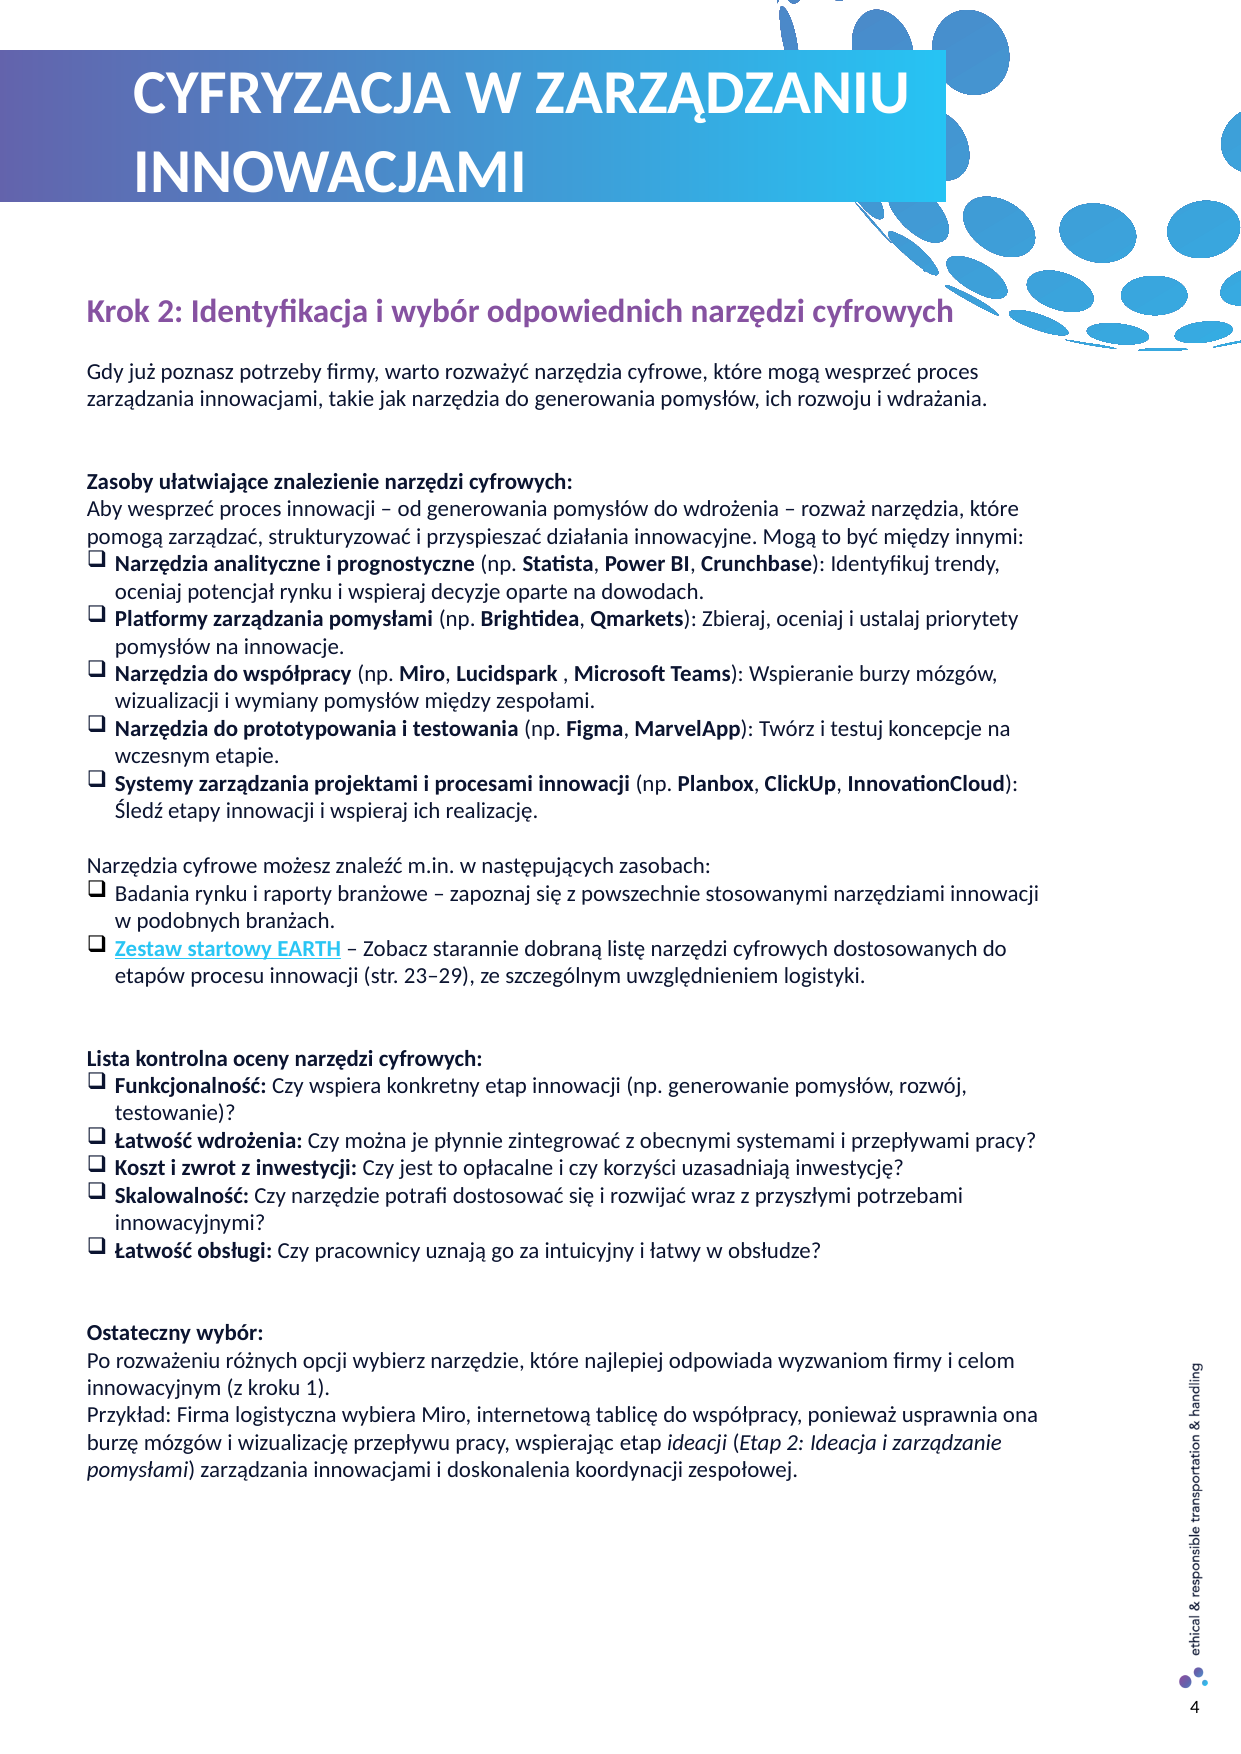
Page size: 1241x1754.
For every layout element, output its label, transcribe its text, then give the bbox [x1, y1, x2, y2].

text_box [932, 10, 1010, 95]
text_box [946, 256, 1008, 299]
text_box [1174, 321, 1233, 343]
list Krok 2: Identyfikacja i wybór odpowiednich narzędzi cyfrowych Gdy już poznasz potrzeby firmy, warto rozważyć narzędzia cyfrowe, które mogą wesprzeć proces zarządzania innowacjami, takie jak narzędzia do generowania pomysłów, ich rozwoju i wdrażania. Zasoby ułatwiające znalezienie narzędzi cyfrowych: Aby wesprzeć proces innowacji – od generowania pomysłów do wdrożenia – rozważ narzędzia, które pomogą zarządzać, strukturyzować i przyspieszać działania innowacyjne. Mogą to być między innymi: Narzędzia analityczne i prognostyczne (np. Statista, Power BI, Crunchbase): Identyfikuj trendy, oceniaj potencjał rynku i wspieraj decyzje oparte na dowodach. Platformy zarządzania pomysłami (np. Brightidea, Qmarkets): Zbieraj, oceniaj i ustalaj priorytety pomysłów na innowacje. Narzędzia do współpracy (np. Miro, Lucidspark , Microsoft Teams): Wspieranie burzy mózgów, wizualizacji i wymiany pomysłów między zespołami. Narzędzia do prototypowania i testowania (np. Figma, MarvelApp): Twórz i testuj koncepcje na wczesnym etapie. Systemy zarządzania projektami i procesami innowacji (np. Planbox, ClickUp, InnovationCloud): Śledź etapy innowacji i wspieraj ich realizację. Narzędzia cyfrowe możesz znaleźć m.in. w następujących zasobach: Badania rynku i raporty branżowe – zapoznaj się z powszechnie stosowanymi narzędziami innowacji w podobnych branżach. Zestaw startowy EARTH – Zobacz starannie dobraną listę narzędzi cyfrowych dostosowanych do etapów procesu innowacji (str. 23–29), ze szczególnym uwzględnieniem logistyki. Lista kontrolna oceny narzędzi cyfrowych: Funkcjonalność: Czy wspiera konkretny etap innowacji (np. generowanie pomysłów, rozwój, testowanie)? Łatwość wdrożenia: Czy można je płynnie zintegrować z obecnymi systemami i przepływami pracy? Koszt i zwrot z inwestycji: Czy jest to opłacalne i czy korzyści uzasadniają inwestycję? Skalowalność: Czy narzędzie potrafi dostosować się i rozwijać wraz z przyszłymi potrzebami innowacyjnymi? Łatwość obsługi: Czy pracownicy uznają go za intuicyjny i łatwy w obsłudze? Ostateczny wybór: Po rozważeniu różnych opcji wybierz narzędzie, które najlepiej odpowiada wyzwaniom firmy i celom innowacyjnym (z kroku 1). Przykład: Firma logistyczna wybiera Miro, internetową tablicę do współpracy, ponieważ usprawnia ona burzę mózgów i wizualizację przepływu pracy, wspierając etap ideacji (Etap 2: Ideacja i zarządzanie pomysłami) zarządzania innowacjami i doskonalenia koordynacji zespołowej. [71, 281, 1069, 1707]
text_box [1065, 339, 1117, 349]
slide_number 4 [1153, 1676, 1215, 1736]
text_box [779, 6, 799, 50]
text_box [1009, 310, 1069, 336]
text_box [852, 9, 913, 50]
text_box [1026, 270, 1094, 312]
text_box [1221, 112, 1241, 172]
text_box [1086, 323, 1149, 345]
text_box [1220, 270, 1241, 306]
text_box [946, 114, 970, 181]
text_box [963, 196, 1036, 257]
picture [1179, 1357, 1217, 1680]
text_box [1167, 200, 1240, 258]
text_box [945, 285, 999, 316]
text_box [788, 0, 800, 4]
text_box [1213, 340, 1241, 348]
text_box [1059, 203, 1137, 263]
list CYFRYZACJA W ZARZĄDZANIU INNOWACJAMI [0, 50, 946, 202]
text_box [855, 202, 939, 276]
text_box [1121, 276, 1188, 316]
text_box [888, 202, 949, 243]
